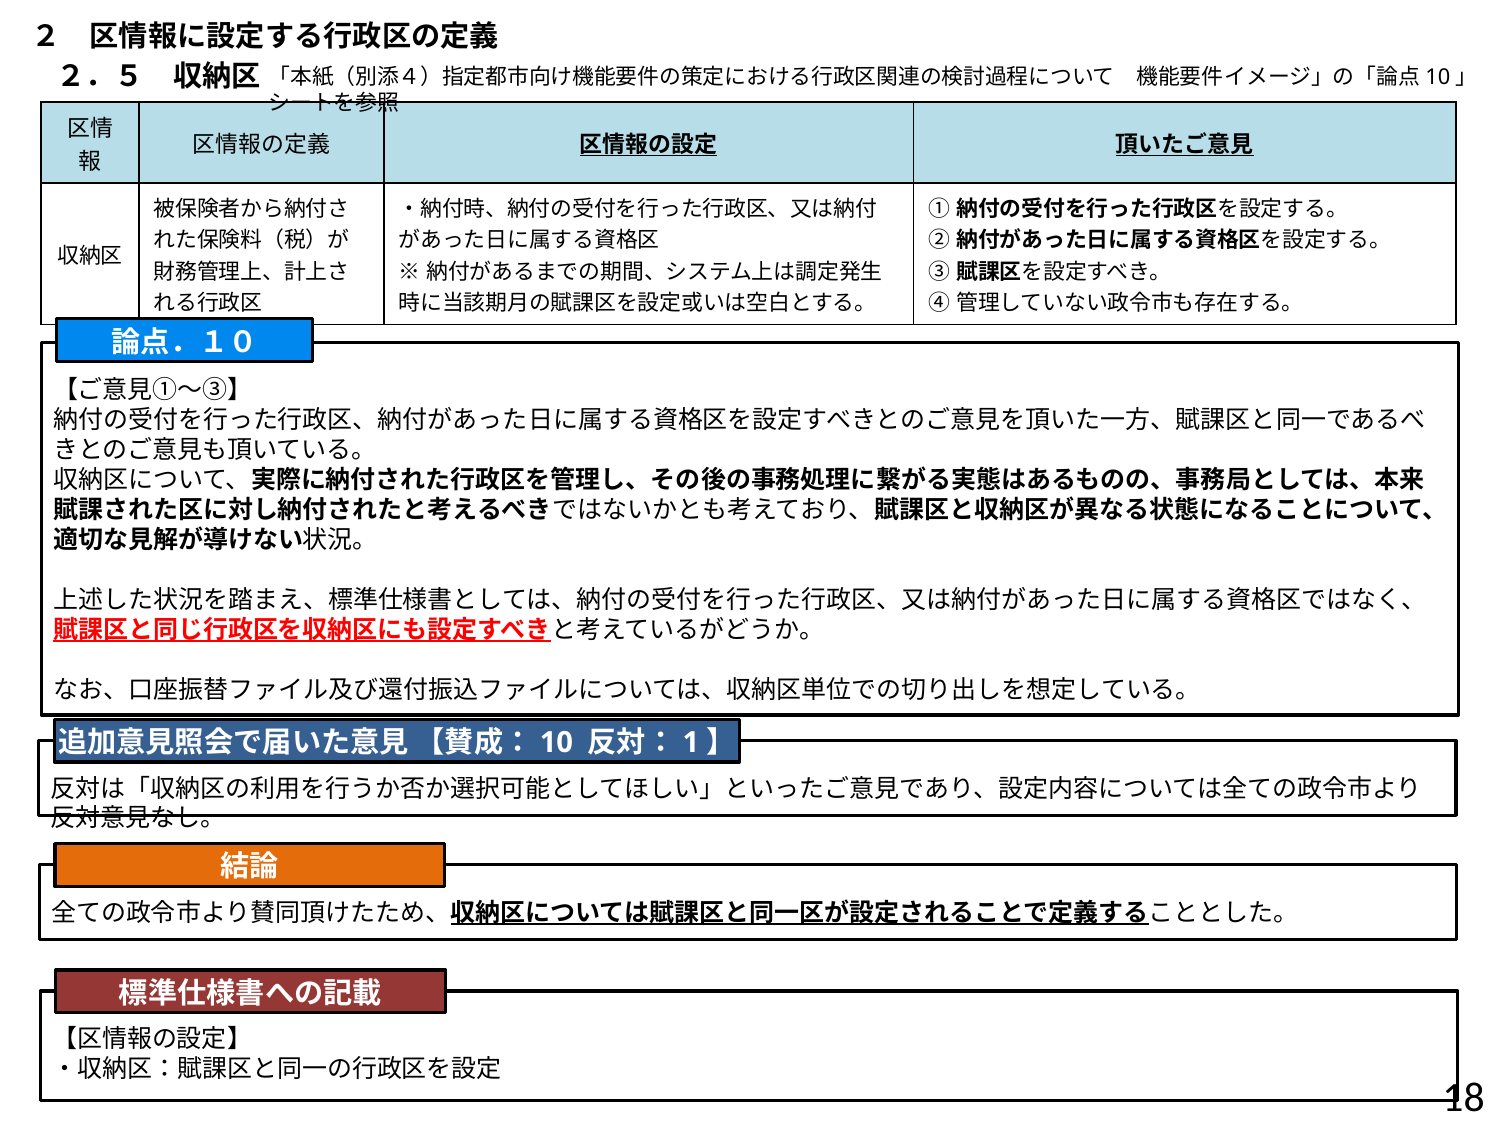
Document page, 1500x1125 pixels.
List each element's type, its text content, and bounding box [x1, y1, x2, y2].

text_box 標準仕様書への記載 [54, 968, 448, 1015]
text_box 【ご意見①～③】 納付の受付を行った行政区、納付があった日に属する資格区を設定すべきとのご意見を頂いた一方、賦課区と同一であるべきとのご意見も頂いている。 収納区について、実際に納付された行政区を管理し、その後の事務処理に繋がる実態はあるものの、事務局としては、本来賦課された区に対し納付されたと考えるべきではないかとも考えており、賦課区と収納区が異なる状態になることについて、適切な見解が導けない状況。 上述した状況を踏まえ、標準仕様書としては、納付の受付を行った行政区、又は納付があった日に属する資格区ではなく、賦課区と同じ行政区を収納区にも設定すべきと考えているがどうか。 なお、口座振替ファイル及び還付振込ファイルについては、収納区単位での切り出しを想定している。 [41, 342, 1459, 715]
slide_number 17 [1149, 1065, 1500, 1125]
table_cell ①納付の受付を行った行政区を設定する。 ②納付があった日に属する資格区を設定する。 ③賦課区を設定すべき。 ④管理していない政令市も存在する。 [914, 184, 1455, 324]
table_cell ・納付時、納付の受付を行った行政区、又は納付があった日に属する資格区 ※納付があるまでの期間、システム上は調定発生時に当該期月の賦課区を設定或いは空白とする。 [385, 184, 913, 324]
text_box 結論 [53, 842, 447, 889]
text_box 【区情報の設定】 ・収納区：賦課区と同一の行政区を設定 [40, 991, 1458, 1101]
table_header 区情報の設定 [385, 103, 913, 182]
text_box 全ての政令市より賛同頂けたため、収納区については賦課区と同一区が設定されることで定義することとした。 [39, 864, 1457, 940]
table_header 区情報 [42, 103, 138, 182]
text_box 追加意見照会で届いた意見 【賛成：10 反対：1】 [52, 717, 741, 764]
table_cell 収納区 [42, 184, 138, 324]
table_cell 被保険者から納付された保険料（税）が財務管理上、計上される行政区 [140, 184, 383, 324]
text_box ２ 区情報に設定する行政区の定義 [16, 2, 1440, 49]
text_box 反対は「収納区の利用を行うか否か選択可能としてほしい」といったご意見であり、設定内容については全ての政令市より反対意見なし。 [38, 740, 1457, 816]
table_header 頂いたご意見 [914, 103, 1455, 182]
text_box ２．５ 収納区 [41, 42, 1464, 89]
text_box 「本紙（別添４）指定都市向け機能要件の策定における行政区関連の検討過程について 機能要件イメージ」の「論点10」シートを参照 [253, 47, 1500, 94]
table_header 区情報の定義 [140, 103, 383, 182]
text_box 論点．１０ [55, 317, 315, 364]
